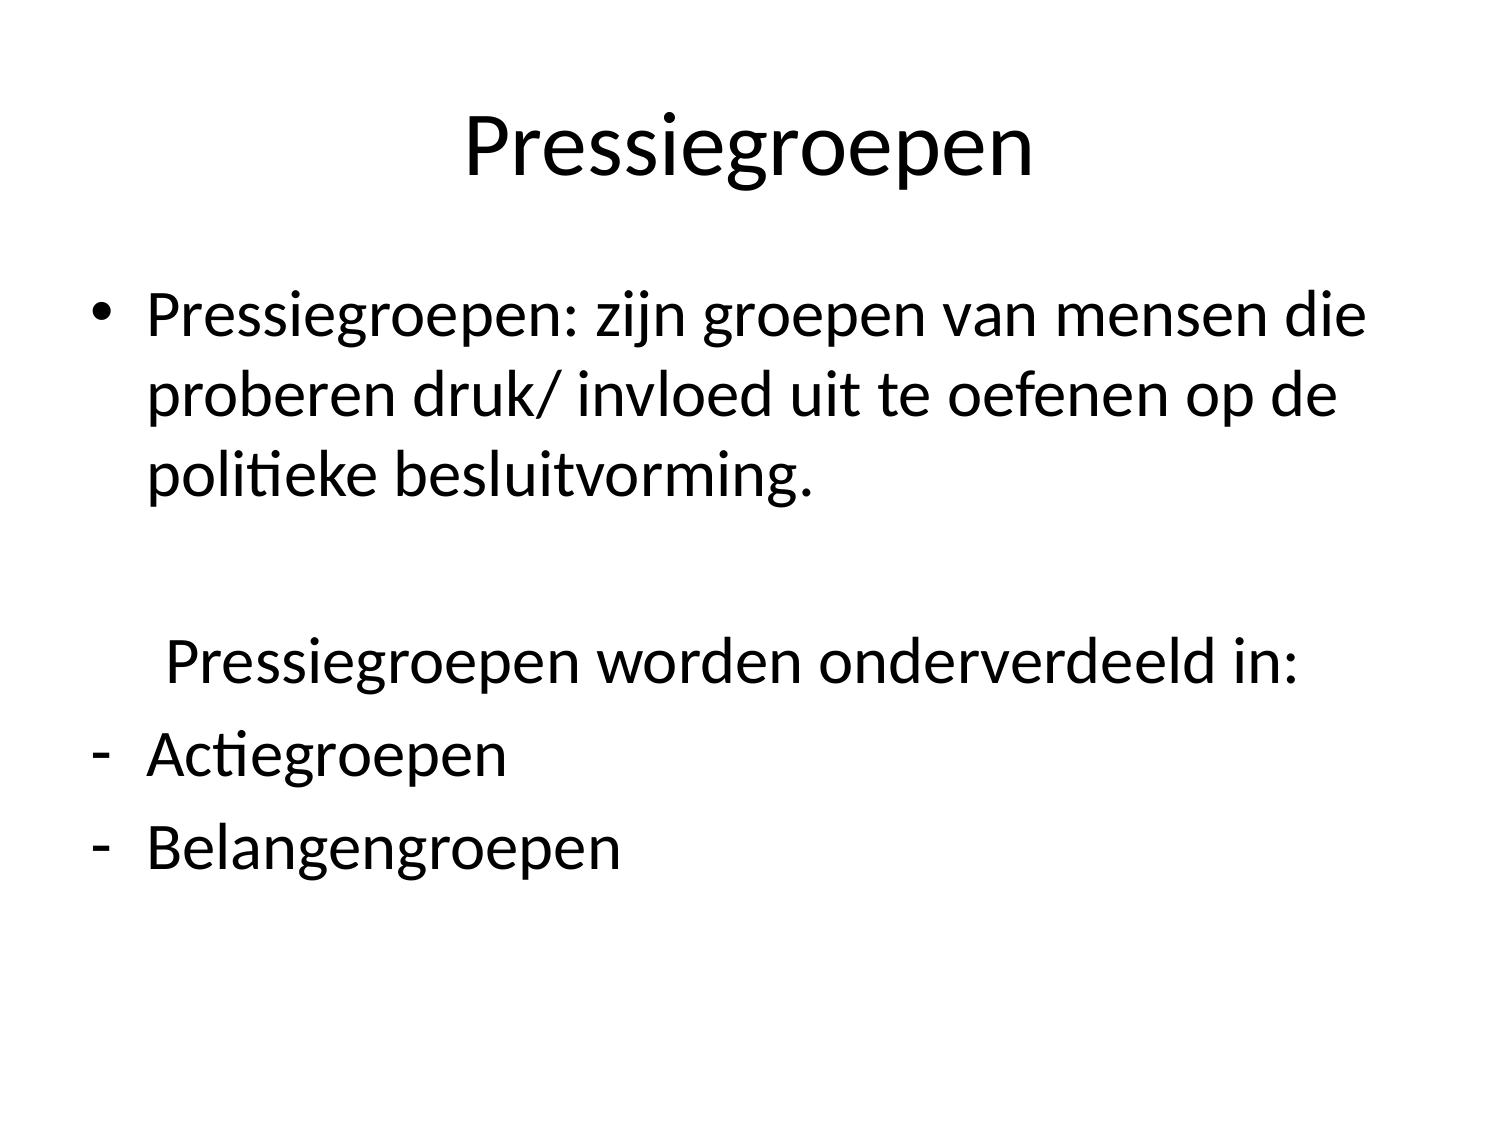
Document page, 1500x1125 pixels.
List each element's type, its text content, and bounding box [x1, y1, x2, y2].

title Pressiegroepen [75, 45, 1425, 233]
list Pressiegroepen: zijn groepen van mensen die proberen druk/ invloed uit te oefenen op de politieke besluitvorming. Pressiegroepen worden onderverdeeld in: Actiegroepen Belangengroepen [75, 262, 1425, 1005]
